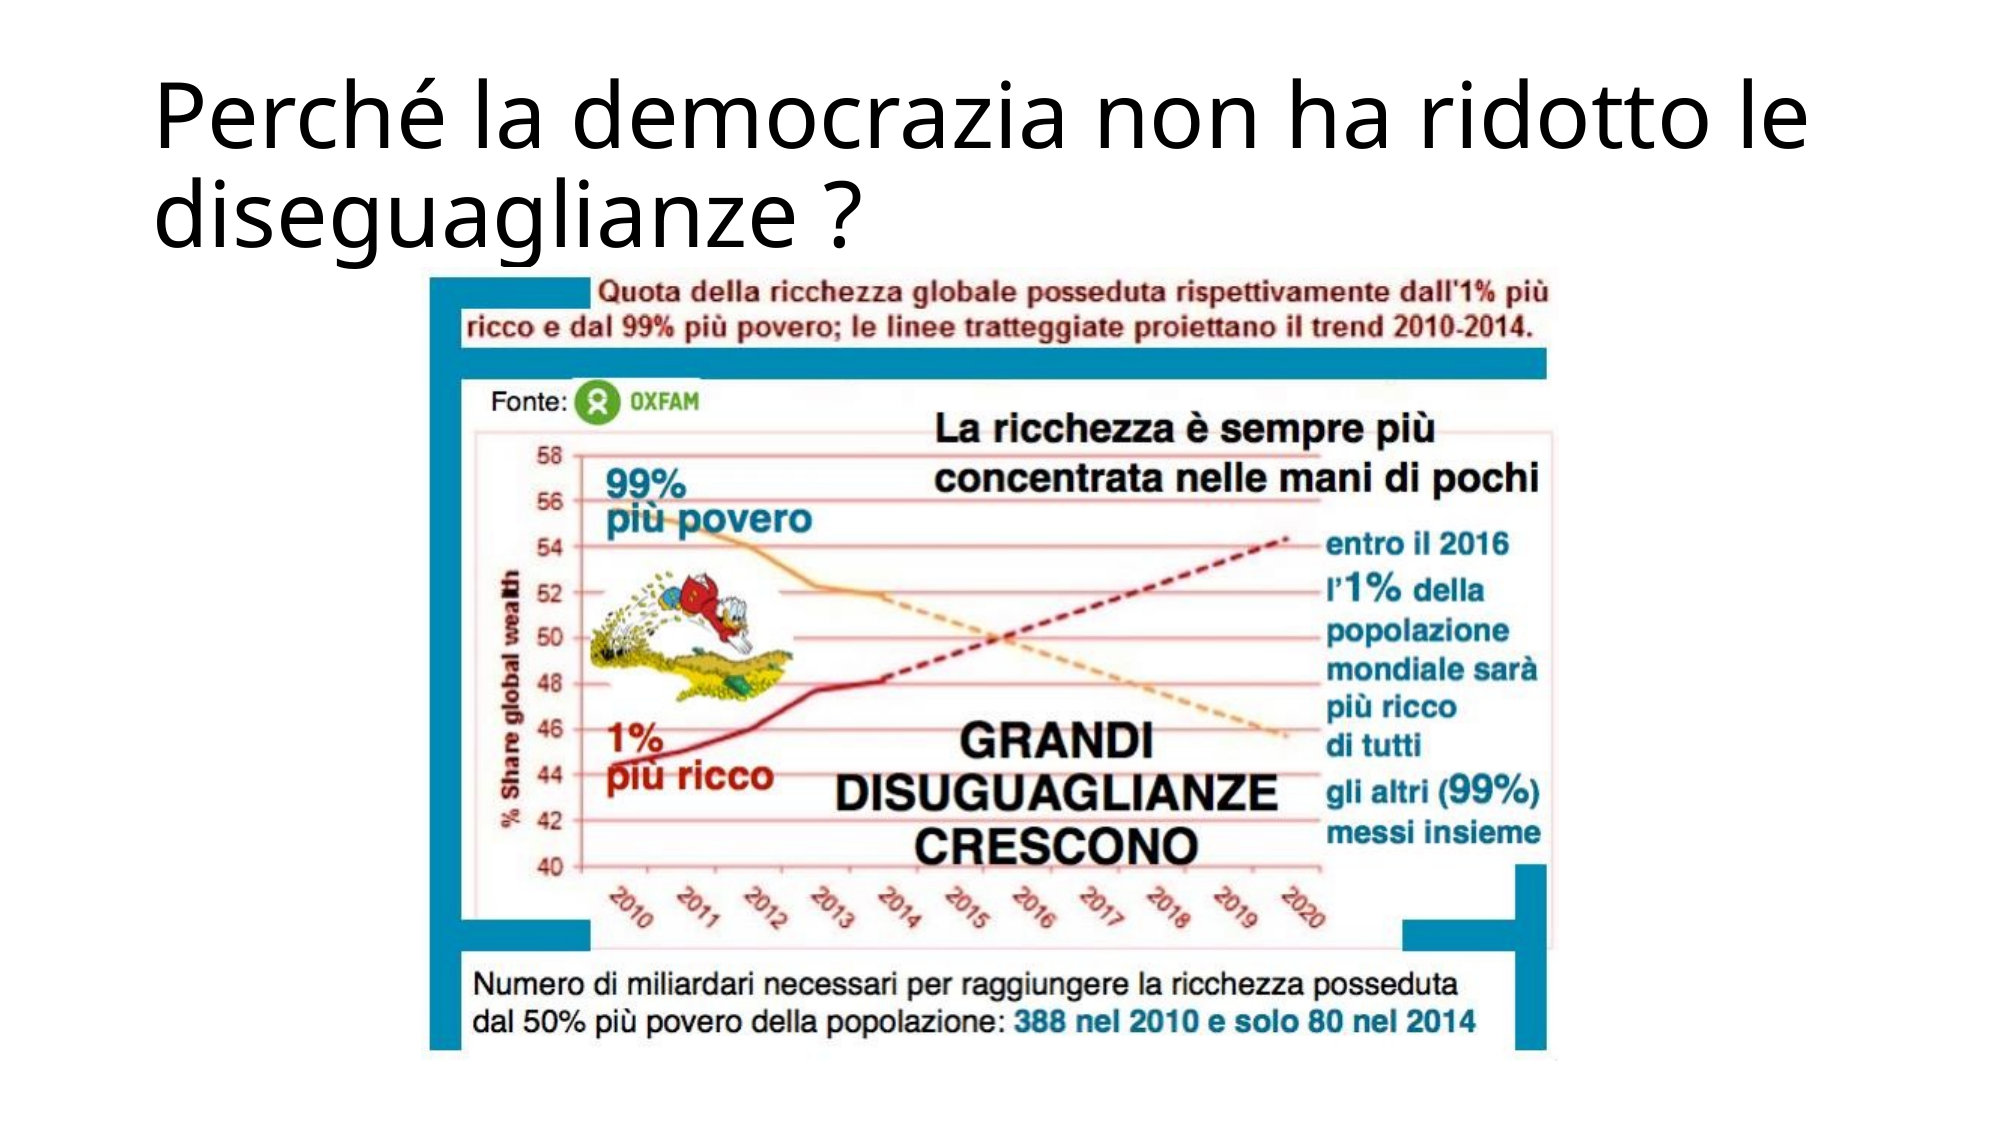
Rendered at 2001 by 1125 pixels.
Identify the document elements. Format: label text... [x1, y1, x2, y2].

picture [421, 267, 1559, 1061]
title Perché la democrazia non ha ridotto le diseguaglianze ? [137, 59, 1863, 278]
